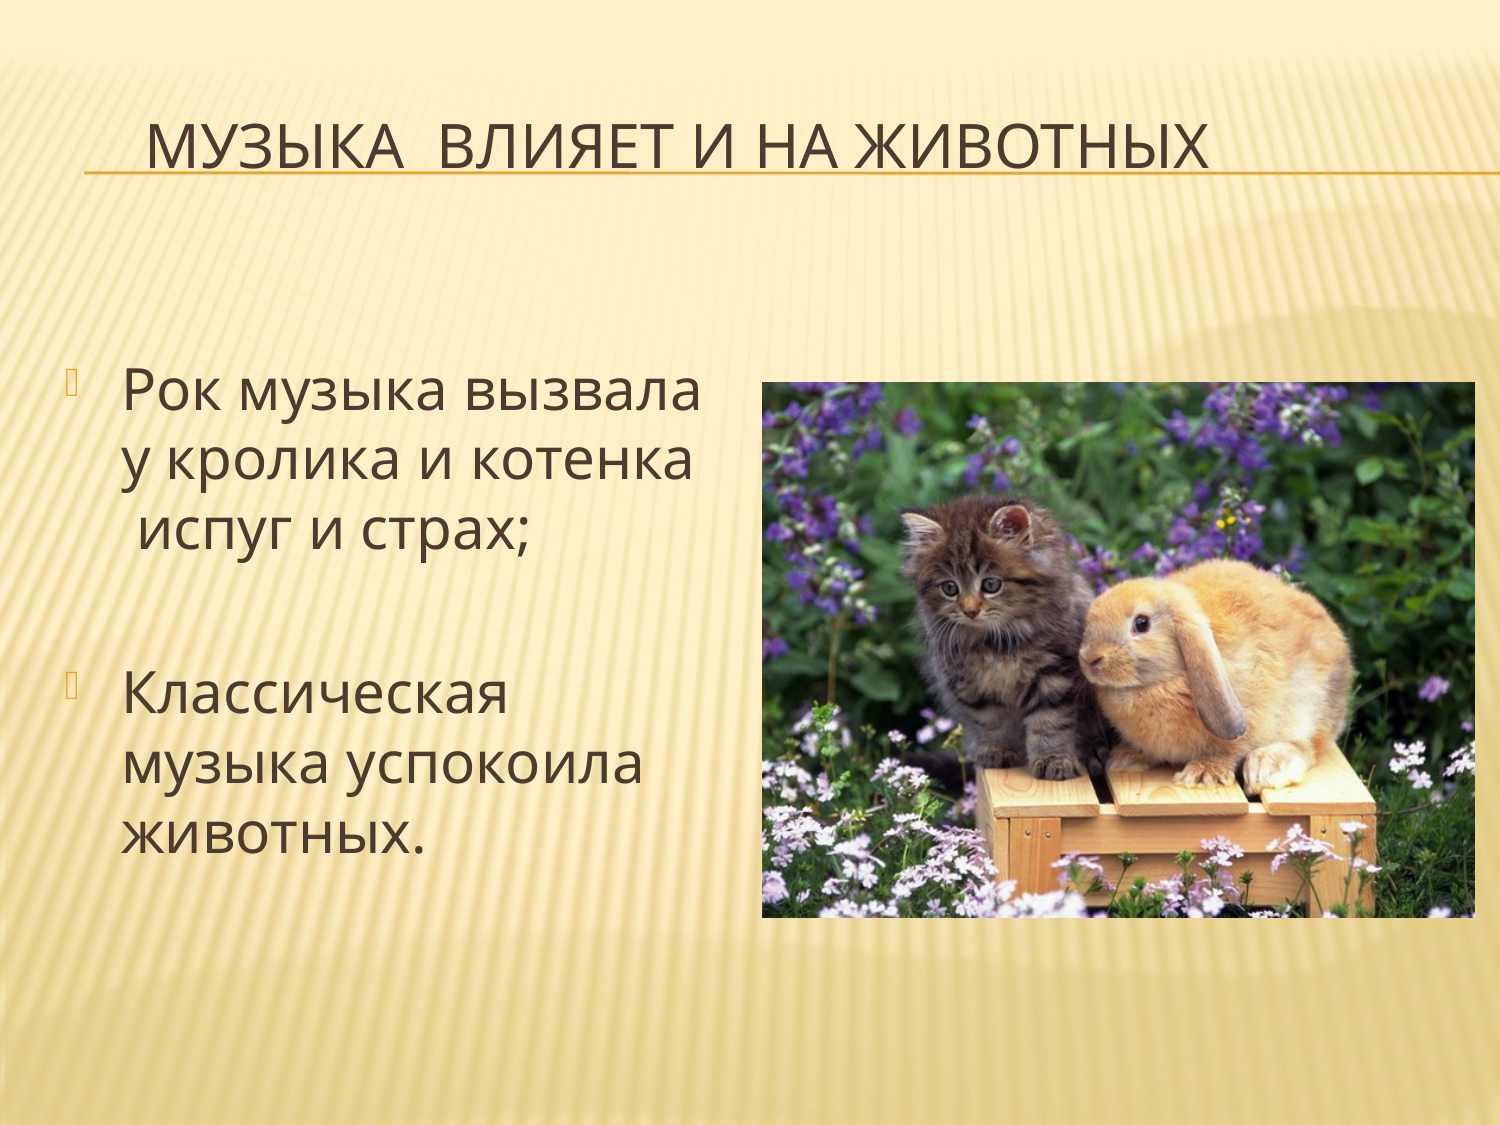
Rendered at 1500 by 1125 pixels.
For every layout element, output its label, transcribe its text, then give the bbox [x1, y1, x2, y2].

list Рок музыка вызвала у кролика и котенка испуг и страх; Классическая музыка успокоила животных. [50, 262, 738, 1038]
title Музыка влияет и на животных [49, 75, 1475, 213]
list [762, 382, 1476, 918]
